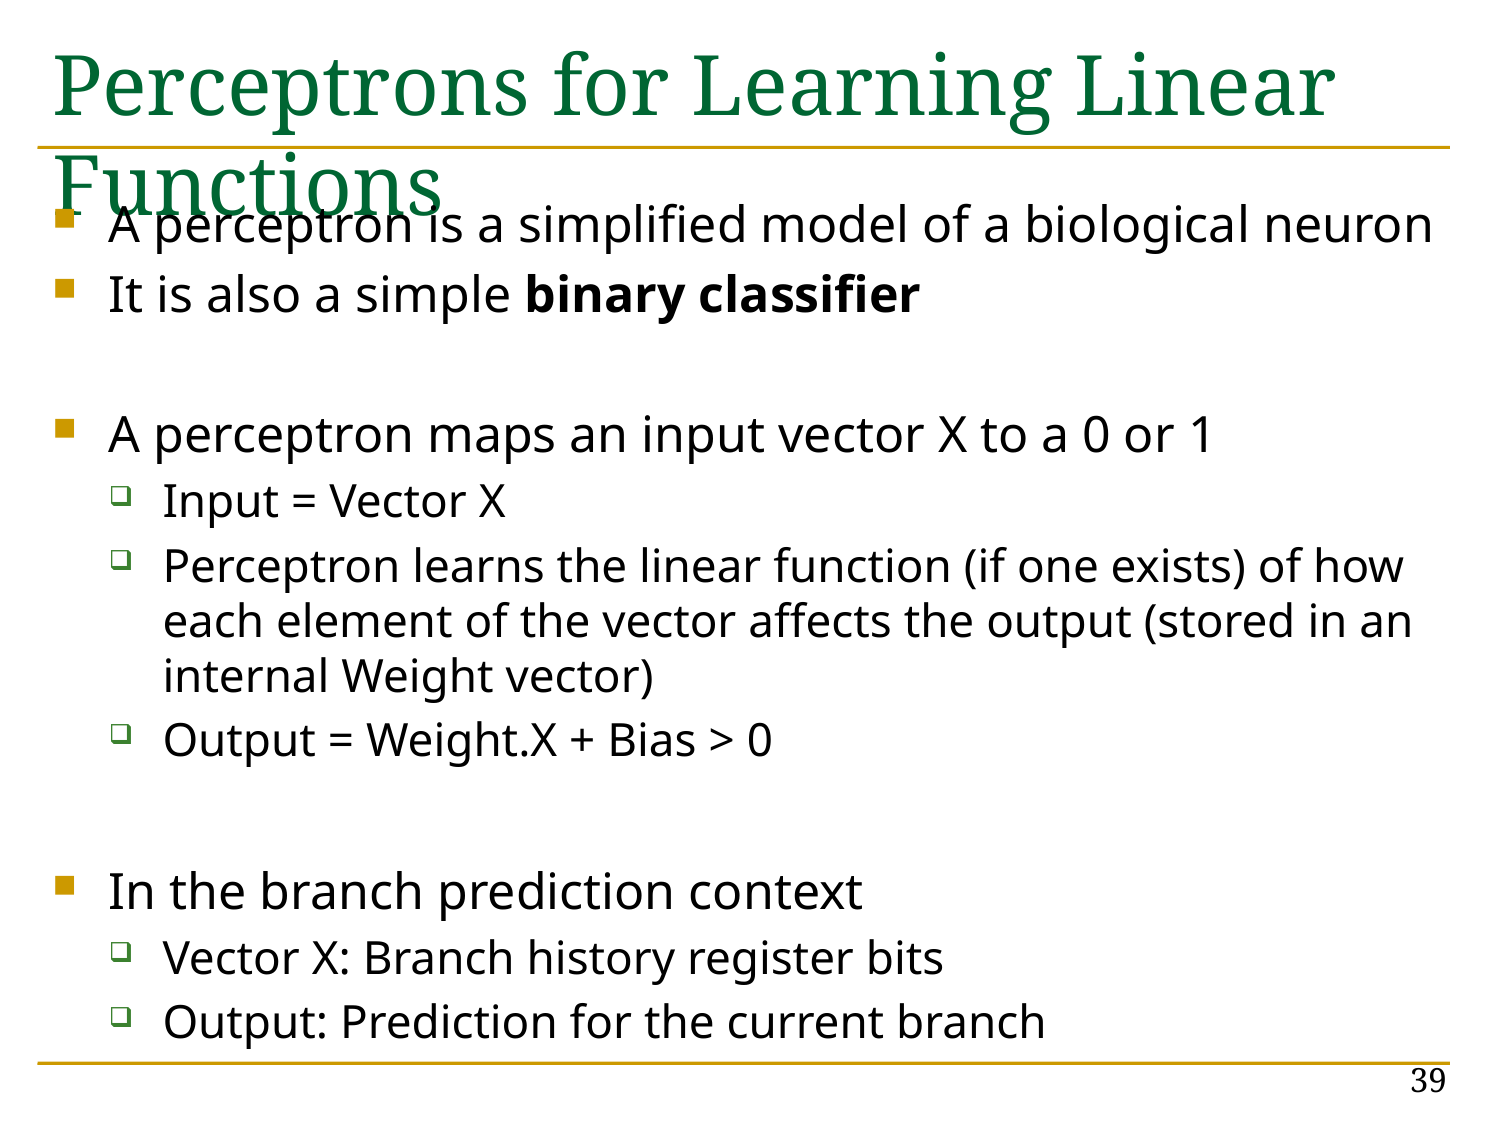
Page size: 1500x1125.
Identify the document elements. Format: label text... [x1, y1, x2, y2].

title Perceptrons for Learning Linear Functions [37, 24, 1500, 200]
list A perceptron is a simplified model of a biological neuron It is also a simple binary classifier A perceptron maps an input vector X to a 0 or 1 Input = Vector X Perceptron learns the linear function (if one exists) of how each element of the vector affects the output (stored in an internal Weight vector) Output = Weight.X + Bias > 0 In the branch prediction context Vector X: Branch history register bits Output: Prediction for the current branch [37, 185, 1450, 1038]
slide_number 39 [1111, 1036, 1462, 1112]
